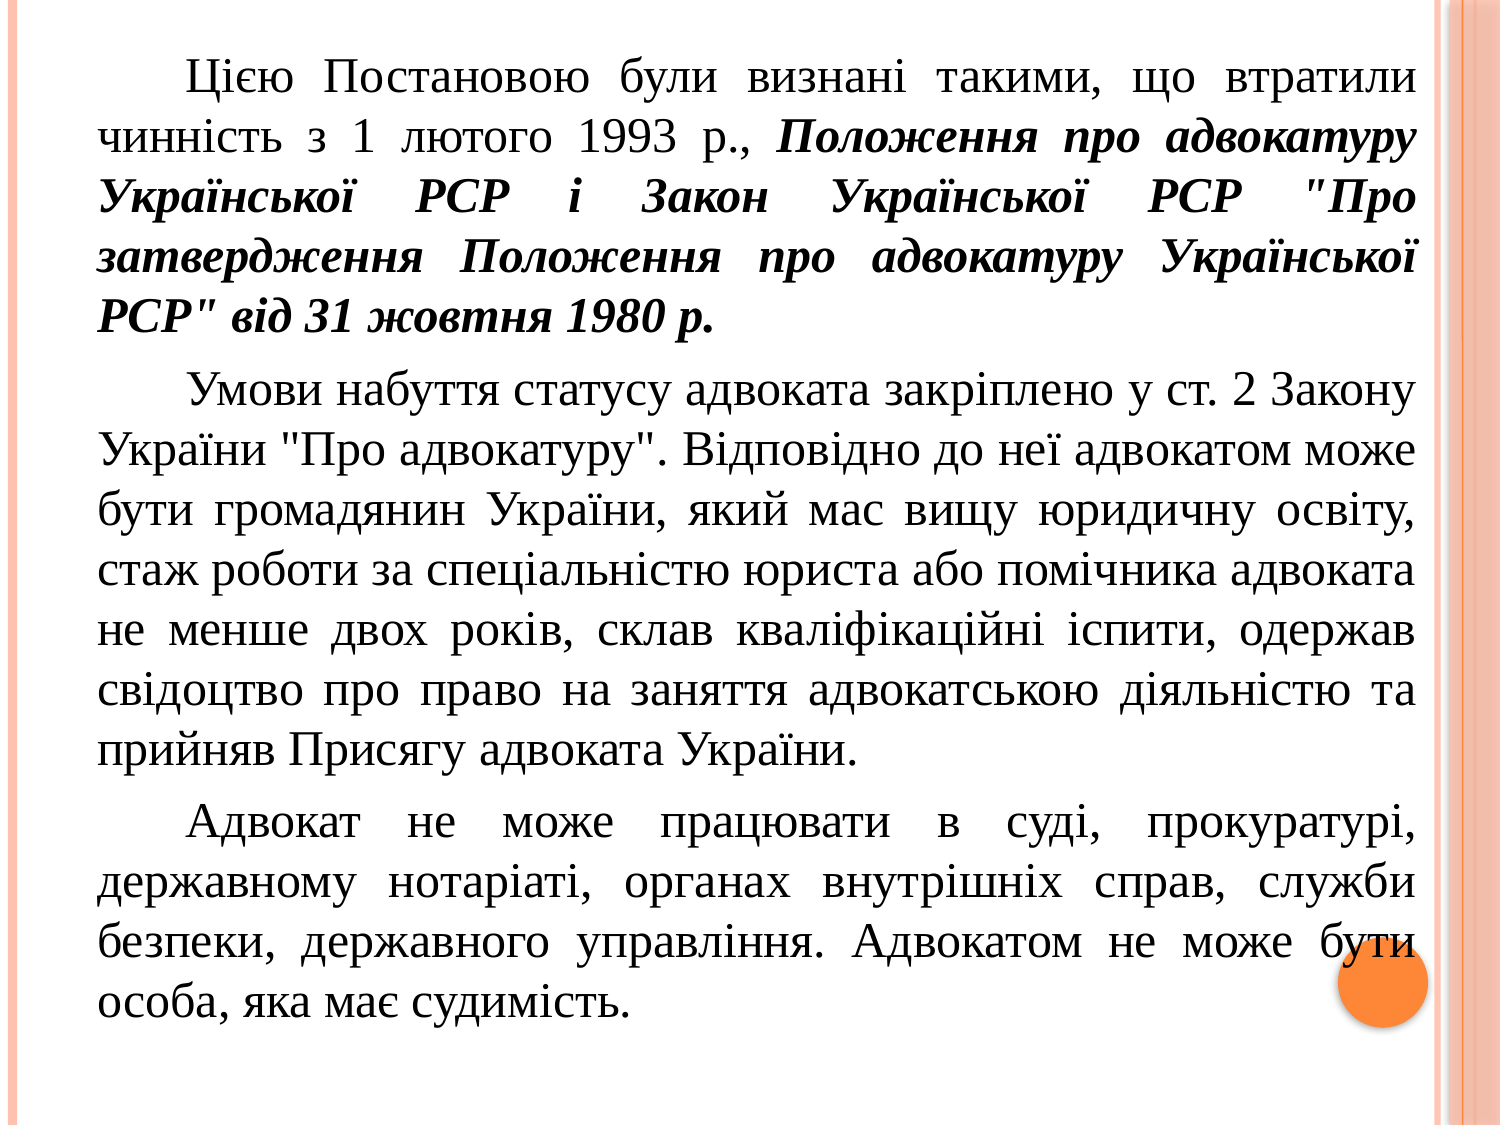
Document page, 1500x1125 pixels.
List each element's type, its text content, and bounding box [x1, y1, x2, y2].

list Цією Постановою були визнані такими, що втратили чинність з 1 лютого 1993 p., Положення про адвокатуру Української PCP і Закон Української PCP "Про затвердження Положення про адвокатуру Української PCP" від 31 жовтня 1980 р. Умови набуття статусу адвоката закріплено у ст. 2 Закону України "Про адвокатуру". Відповідно до неї адвокатом може бути громадянин України, який мас вищу юридичну освіту, стаж роботи за спеціальністю юриста або помічника адвоката не менше двох років, склав кваліфікаційні іспити, одержав свідоцтво про право на заняття адвокатською діяльністю та прийняв Присягу адвоката України. Адвокат не може працювати в суді, прокуратурі, державному нотаріаті, органах внутрішніх справ, служби безпеки, державного управління. Адвокатом не може бути особа, яка має судимість. [81, 34, 1433, 1055]
